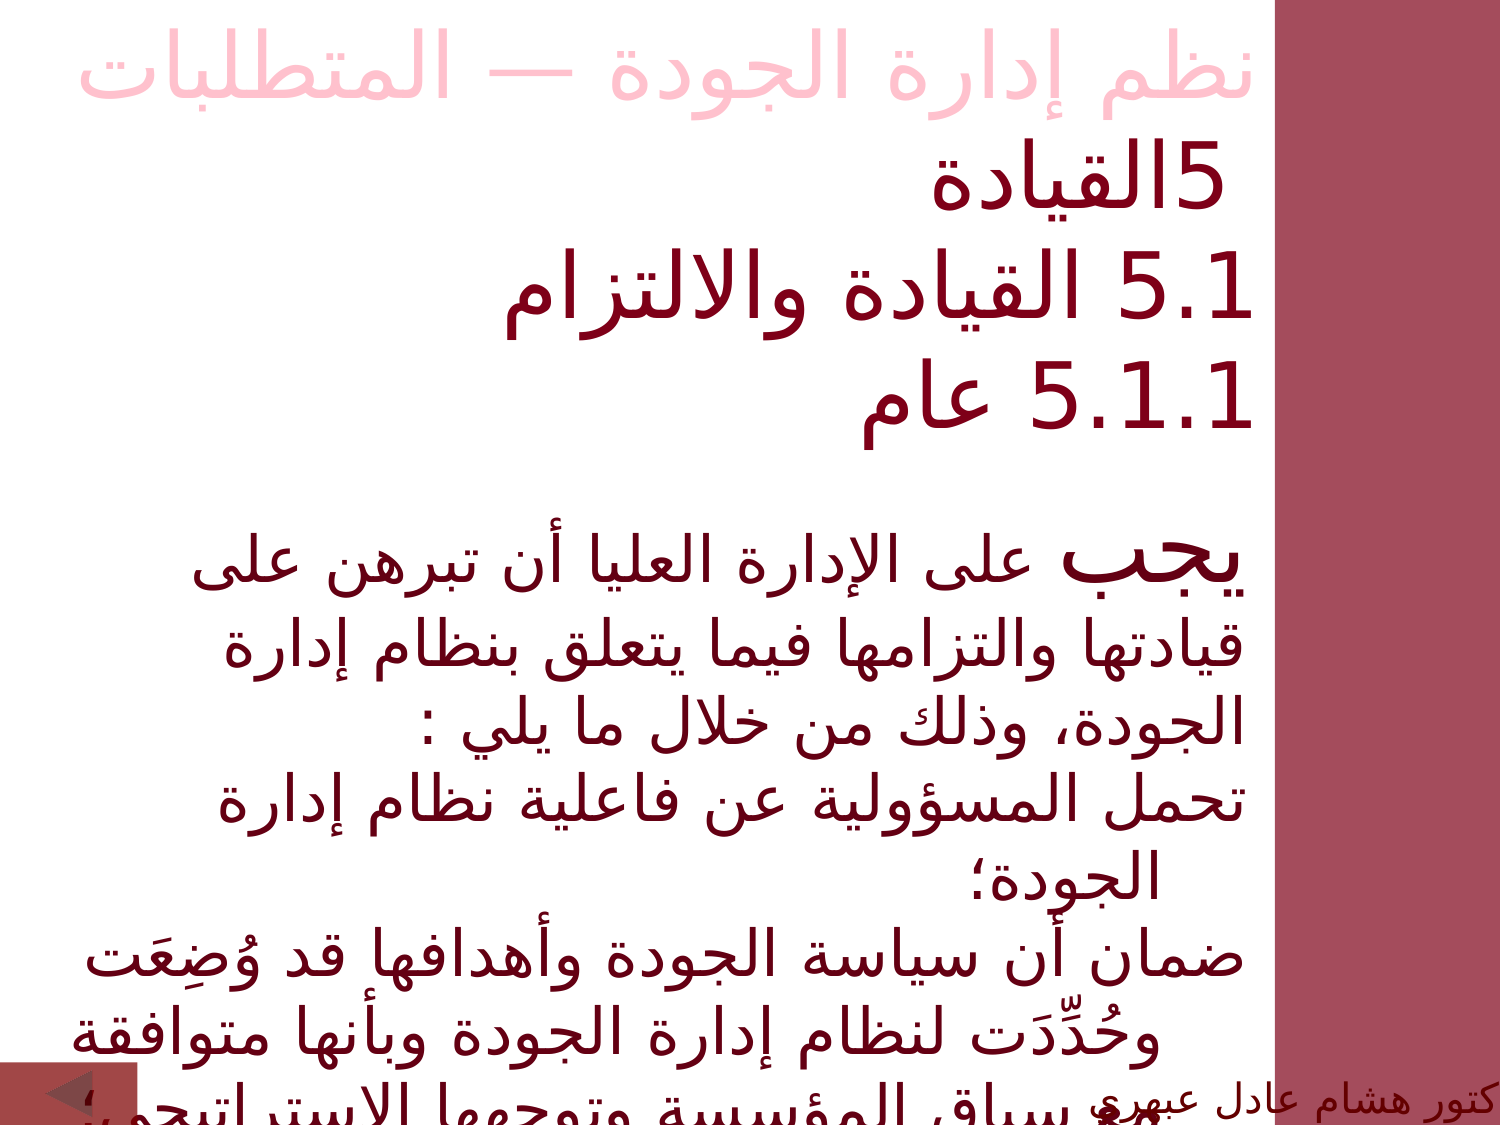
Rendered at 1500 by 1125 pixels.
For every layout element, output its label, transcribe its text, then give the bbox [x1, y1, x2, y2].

text_box [1273, 0, 1500, 1064]
text_box [0, 1060, 140, 1125]
text_box يجب على الإدارة العليا أن تبرهن على قيادتها والتزامها فيما يتعلق بنظام إدارة الجودة، وذلك من خلال ما يلي : تحمل المسؤولية عن فاعلية نظام إدارة الجودة؛ ضمان أن سياسة الجودة وأهدافها قد وُضِعَت وحُدِّدَت لنظام إدارة الجودة وبأنها متوافقة مع سياق المؤسسة وتوجهها الاستراتيجي؛ ضمان دمج متطلبات نظام إدارة الجودة في عمليات الأعمال للمؤسسة؛ تشجيع استخدام منهج العملية والتفكير المبني على المخاطر؛ [12, 474, 1263, 1125]
text_box نظم إدارة الجودة — المتطلبات 5القيادة 5.1 القيادة والالتزام 5.1.1 عام [0, 0, 1275, 455]
text_box الدكتور هشام عادل عبهري [1073, 1064, 1500, 1125]
